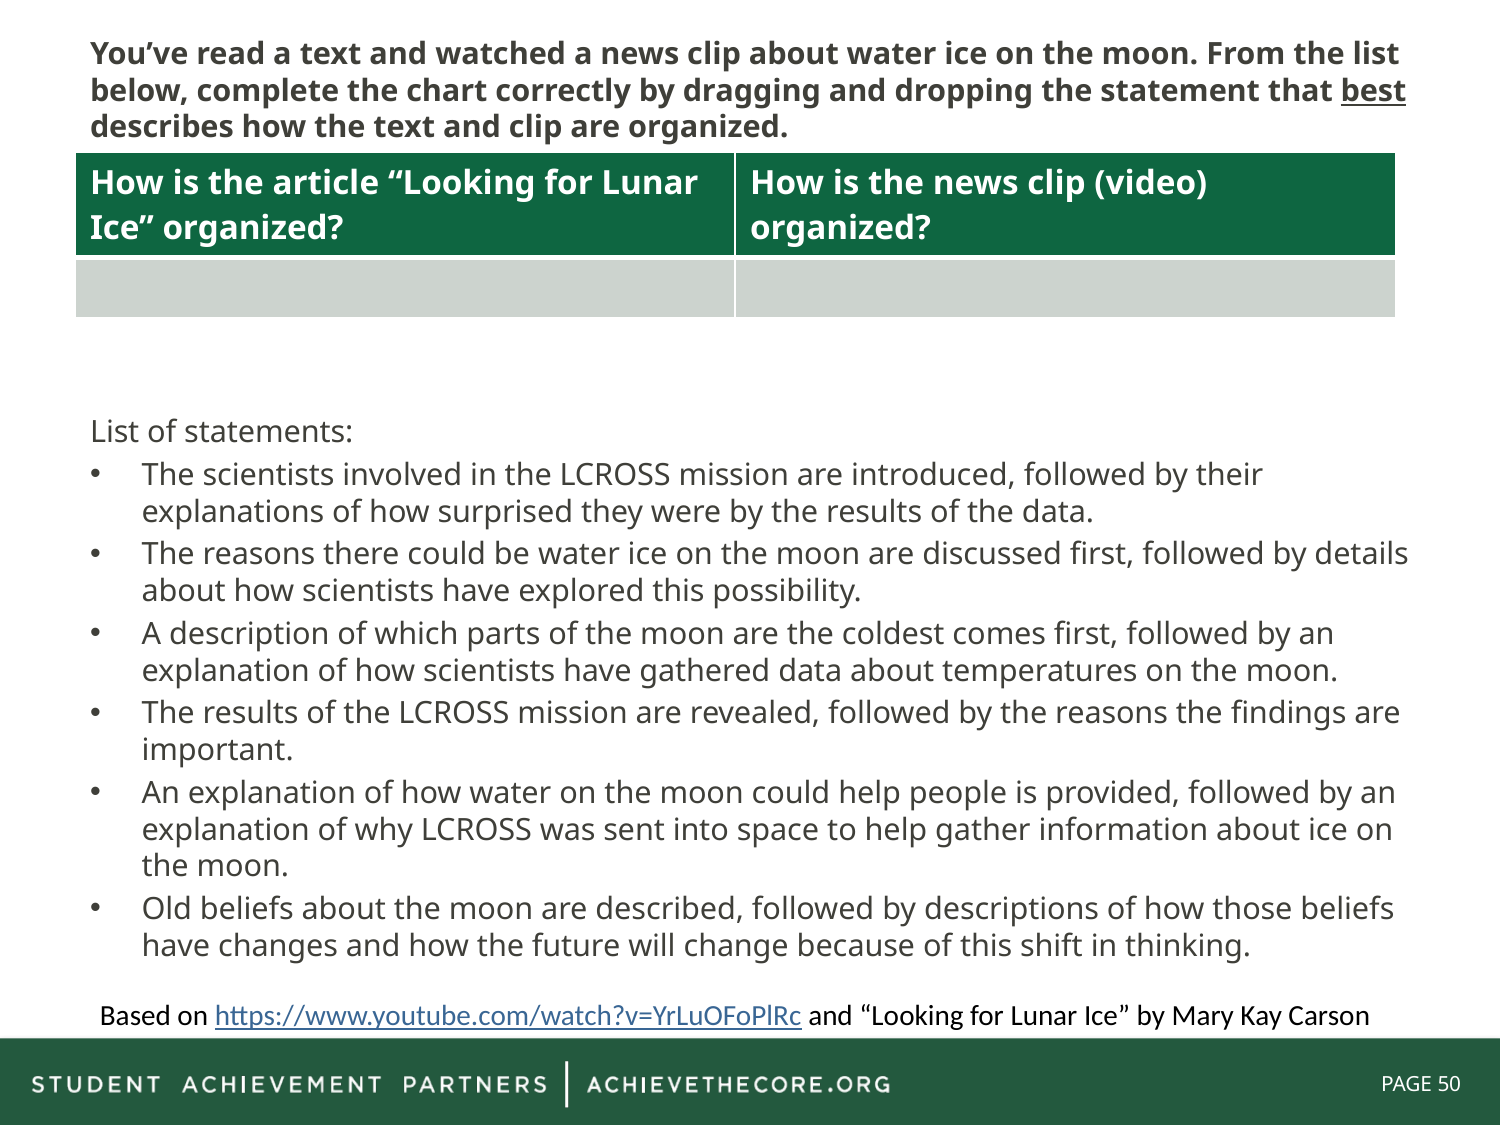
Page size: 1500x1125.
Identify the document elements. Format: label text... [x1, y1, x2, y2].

list You’ve read a text and watched a news clip about water ice on the moon. From the list below, complete the chart correctly by dragging and dropping the statement that best describes how the text and clip are organized. List of statements: The scientists involved in the LCROSS mission are introduced, followed by their explanations of how surprised they were by the results of the data. The reasons there could be water ice on the moon are discussed first, followed by details about how scientists have explored this possibility. A description of which parts of the moon are the coldest comes first, followed by an explanation of how scientists have gathered data about temperatures on the moon. The results of the LCROSS mission are revealed, followed by the reasons the findings are important. An explanation of how water on the moon could help people is provided, followed by an explanation of why LCROSS was sent into space to help gather information about ice on the moon. Old beliefs about the moon are described, followed by descriptions of how those beliefs have changes and how the future will change because of this shift in thinking. [75, 26, 1425, 980]
text_box Based on https://www.youtube.com/watch?v=YrLuOFoPlRc and “Looking for Lunar Ice” by Mary Kay Carson [74, 989, 1396, 1039]
table_cell [736, 260, 1395, 317]
table_cell [76, 260, 734, 317]
table_header How is the news clip (video) organized? [736, 153, 1395, 255]
table_header How is the article “Looking for Lunar Ice” organized? [76, 153, 734, 255]
